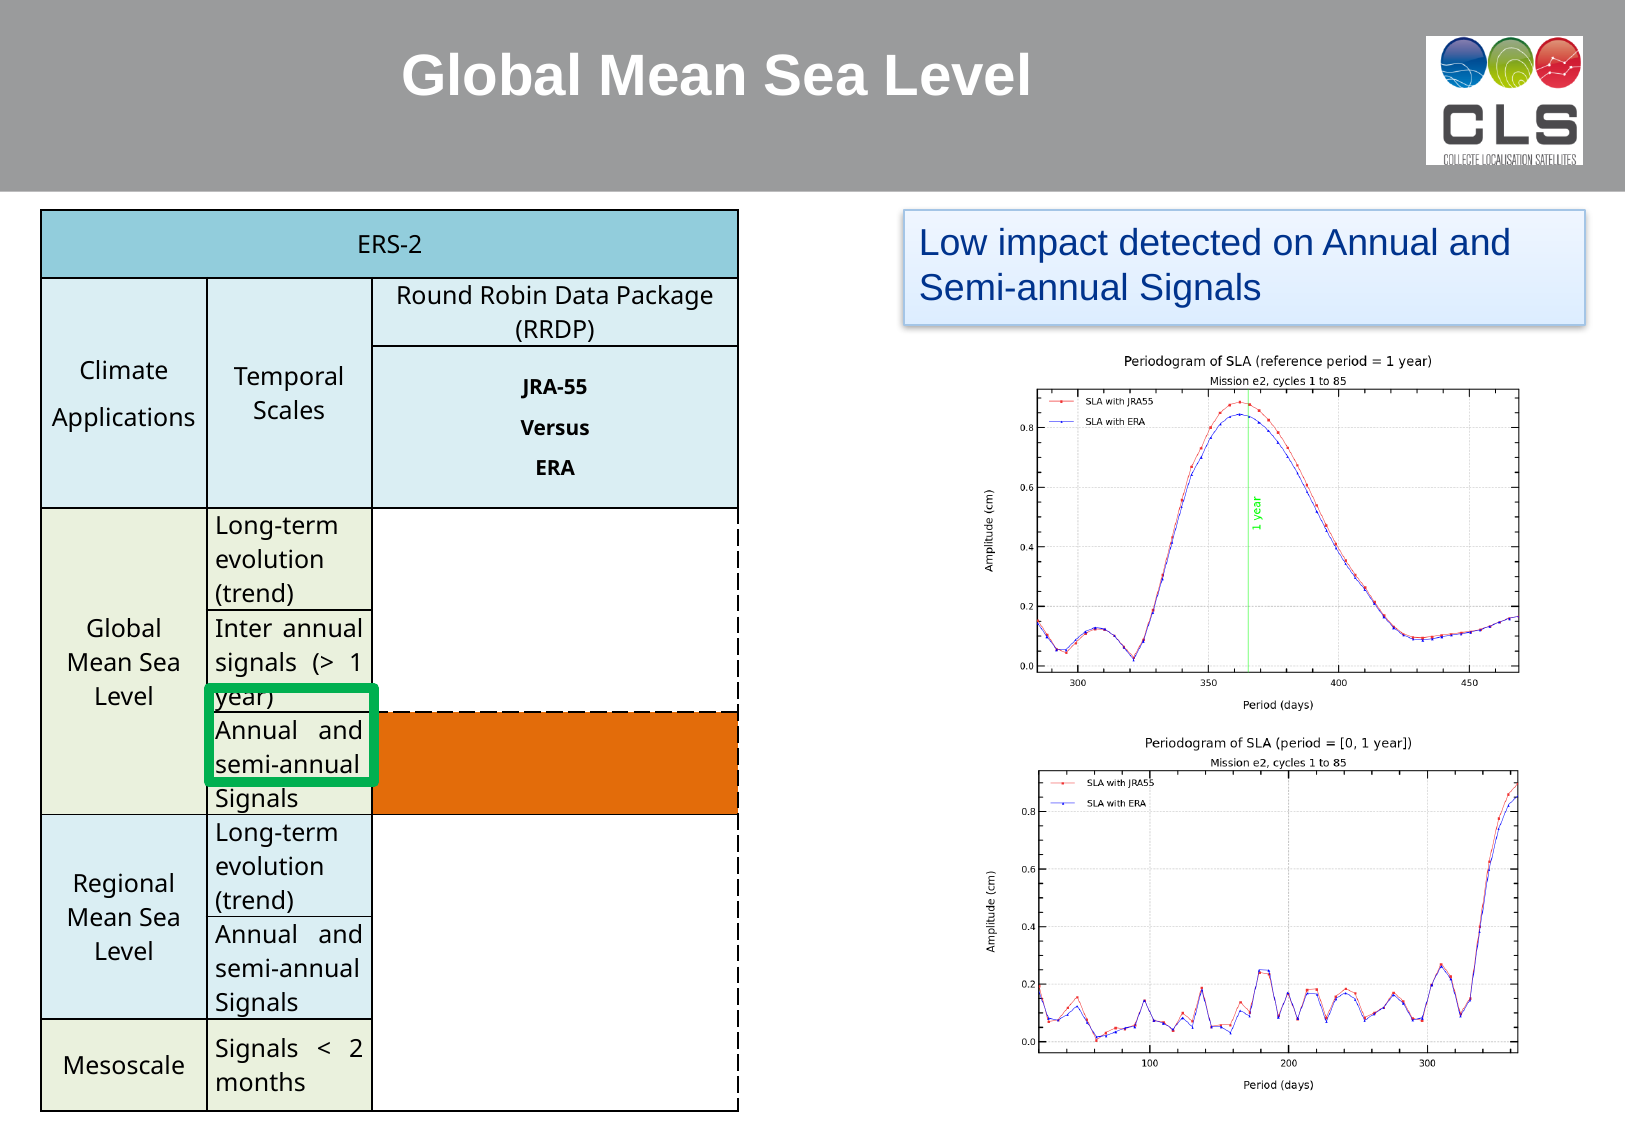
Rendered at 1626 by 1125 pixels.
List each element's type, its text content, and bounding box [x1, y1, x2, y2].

table_cell Temporal Scales [208, 279, 371, 507]
table_cell [373, 815, 738, 1110]
table_cell [373, 509, 738, 712]
table_cell Inter annual signals (> 1 year) [208, 611, 371, 686]
picture [1426, 36, 1583, 165]
table_cell Long-term evolution (trend) [208, 509, 371, 609]
text_box Low impact detected on Annual and Semi-annual Signals [903, 209, 1586, 326]
table_cell Long-term evolution (trend) [208, 815, 371, 916]
picture [962, 338, 1539, 1102]
table_cell Mesoscale [42, 1020, 206, 1110]
text_box Global Mean Sea Level [386, 40, 1162, 119]
table_cell Climate Applications [42, 279, 206, 507]
table_cell Signals < 2 months [208, 1020, 371, 1110]
table_cell Annual and semi-annual Signals [208, 917, 371, 1018]
table_header ERS-2 [42, 211, 737, 277]
table_cell Round Robin Data Package (RRDP) [373, 279, 737, 345]
table_cell JRA-55 Versus ERA [373, 347, 737, 507]
table_cell Regional Mean Sea Level [42, 815, 206, 1018]
text_box [207, 686, 376, 784]
table_cell Global Mean Sea Level [42, 509, 206, 814]
table_cell Annual and semi-annual Signals [208, 784, 371, 814]
table_cell [373, 712, 738, 814]
